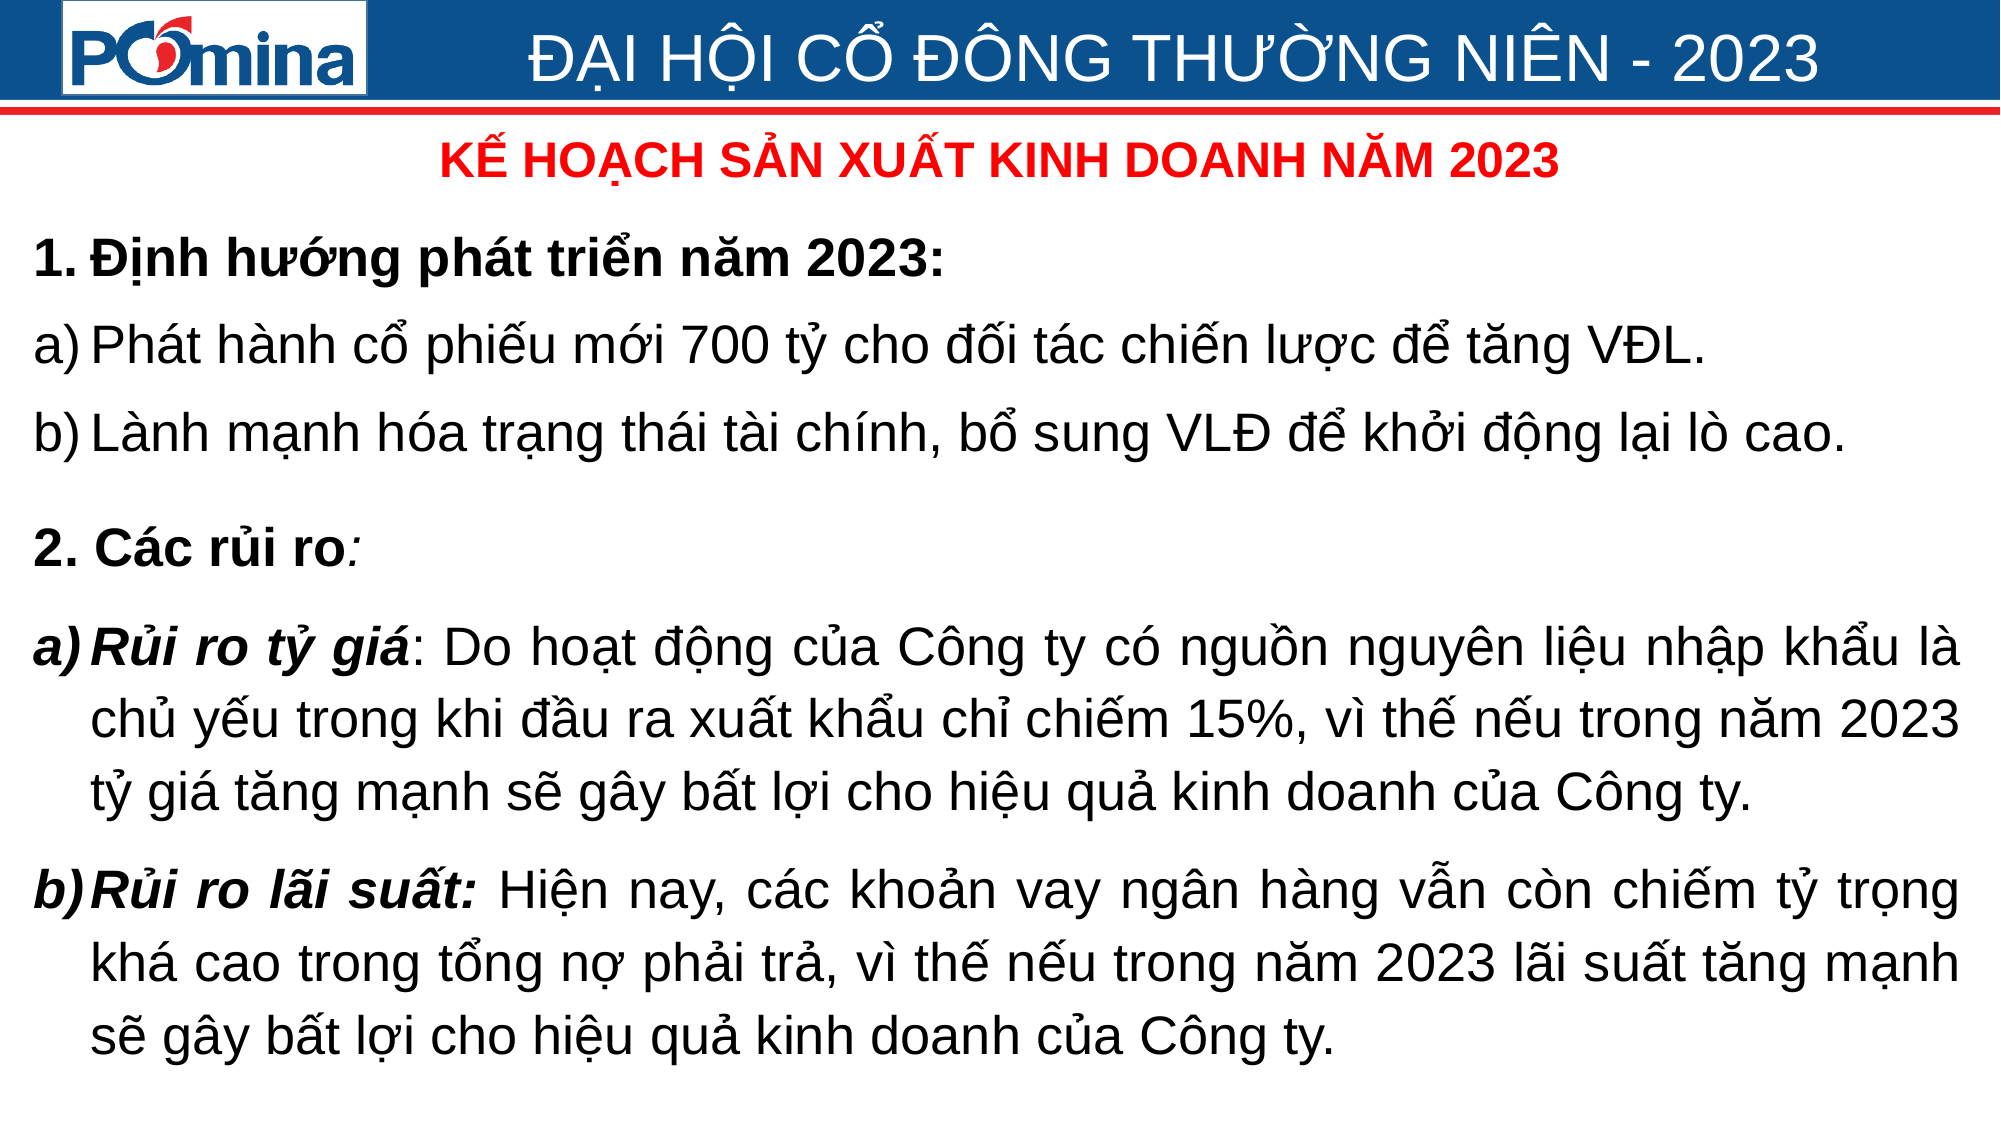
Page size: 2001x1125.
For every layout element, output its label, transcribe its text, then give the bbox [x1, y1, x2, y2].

text_box KẾ HOẠCH SẢN XUẤT KINH DOANH NĂM 2023 [424, 120, 1576, 195]
text_box Định hướng phát triển năm 2023: Phát hành cổ phiếu mới 700 tỷ cho đối tác chiến lược để tăng VĐL. Lành mạnh hóa trạng thái tài chính, bổ sung VLĐ để khởi động lại lò cao. [19, 217, 2000, 470]
text_box 2. Các rủi ro: Rủi ro tỷ giá: Do hoạt động của Công ty có nguồn nguyên liệu nhập khẩu là chủ yếu trong khi đầu ra xuất khẩu chỉ chiếm 15%, vì thế nếu trong năm 2023 tỷ giá tăng mạnh sẽ gây bất lợi cho hiệu quả kinh doanh của Công ty. Rủi ro lãi suất: Hiện nay, các khoản vay ngân hàng vẫn còn chiếm tỷ trọng khá cao trong tổng nợ phải trả, vì thế nếu trong năm 2023 lãi suất tăng mạnh sẽ gây bất lợi cho hiệu quả kinh doanh của Công ty. [19, 497, 1979, 1073]
picture [0, 0, 2000, 126]
